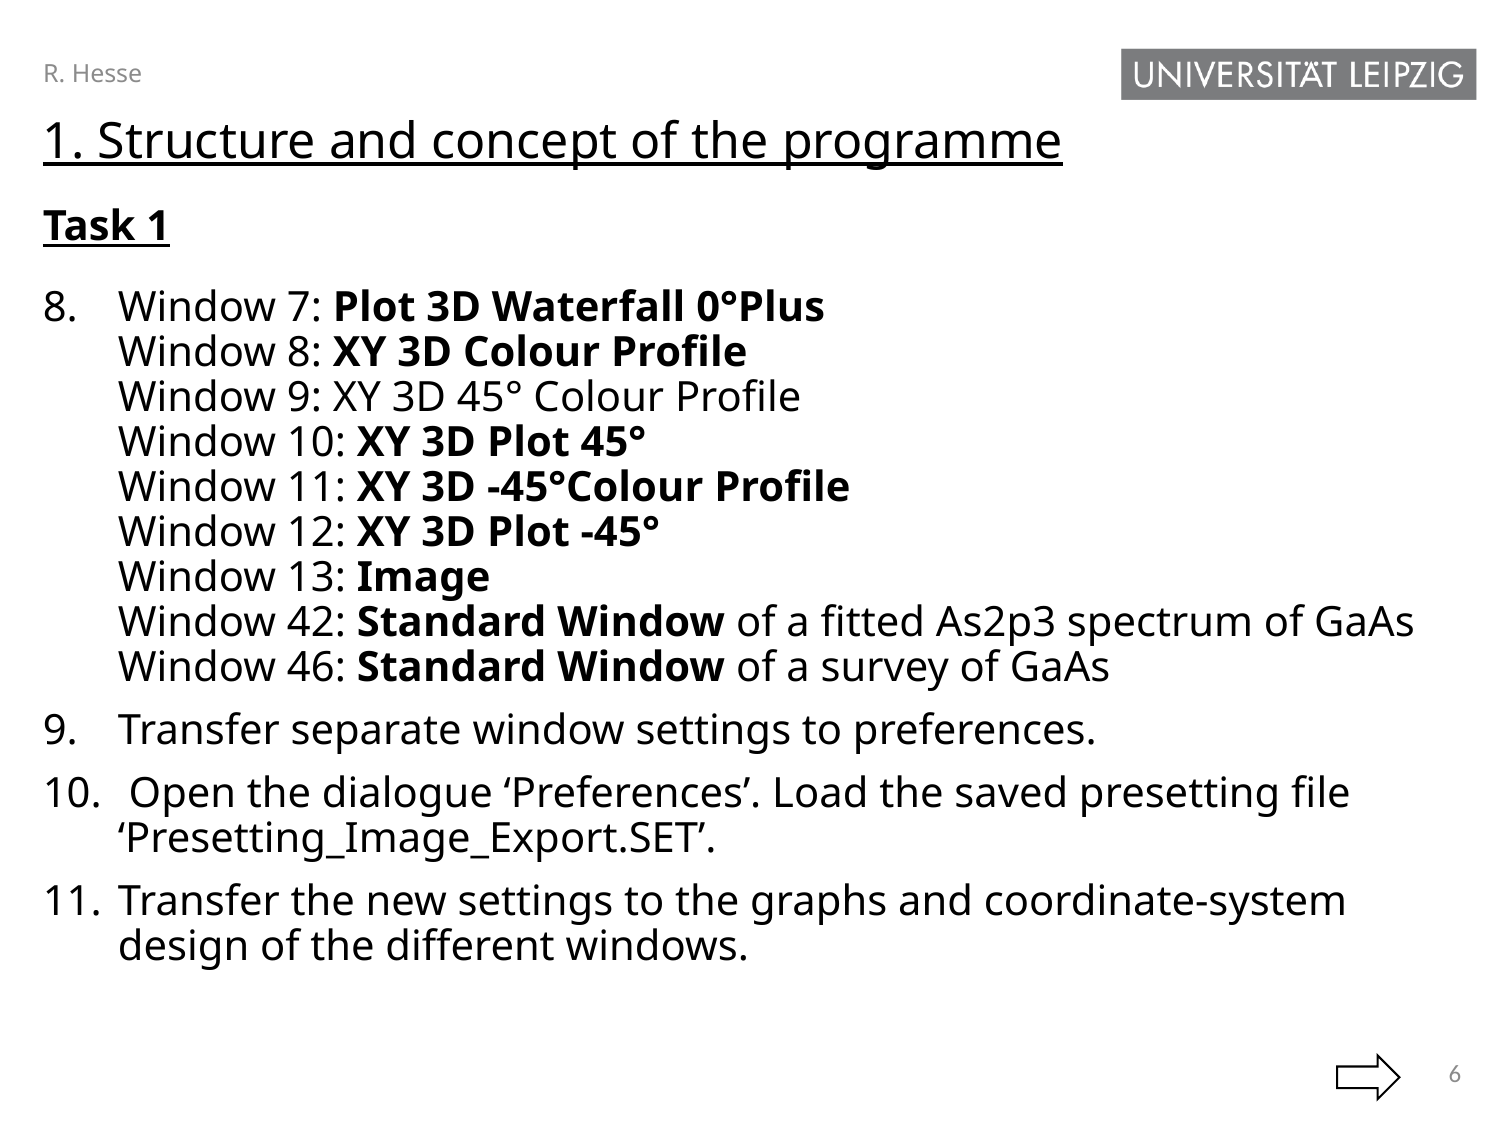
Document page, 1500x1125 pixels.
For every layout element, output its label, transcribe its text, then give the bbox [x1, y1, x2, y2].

footer R. Hesse [28, 44, 1410, 105]
text_box [1336, 1053, 1401, 1102]
text_box Task 1 Window 7: Plot 3D Waterfall 0°Plus Window 8: XY 3D Colour Profile Window 9: XY 3D 45° Colour Profile Window 10: XY 3D Plot 45° Window 11: XY 3D -45°Colour Profile Window 12: XY 3D Plot -45° Window 13: Image Window 42: Standard Window of a fitted As2p3 spectrum of GaAs Window 46: Standard Window of a survey of GaAs Transfer separate window settings to preferences. Open the dialogue ‘Preferences’. Load the saved presetting file ‘Presetting_Image_Export.SET’. Transfer the new settings to the graphs and coordinate-system design of the different windows. [28, 197, 1477, 1013]
text_box 1. Structure and concept of the programme [28, 100, 1269, 176]
slide_number 6 [1291, 1042, 1477, 1103]
picture [1410, 48, 1477, 100]
